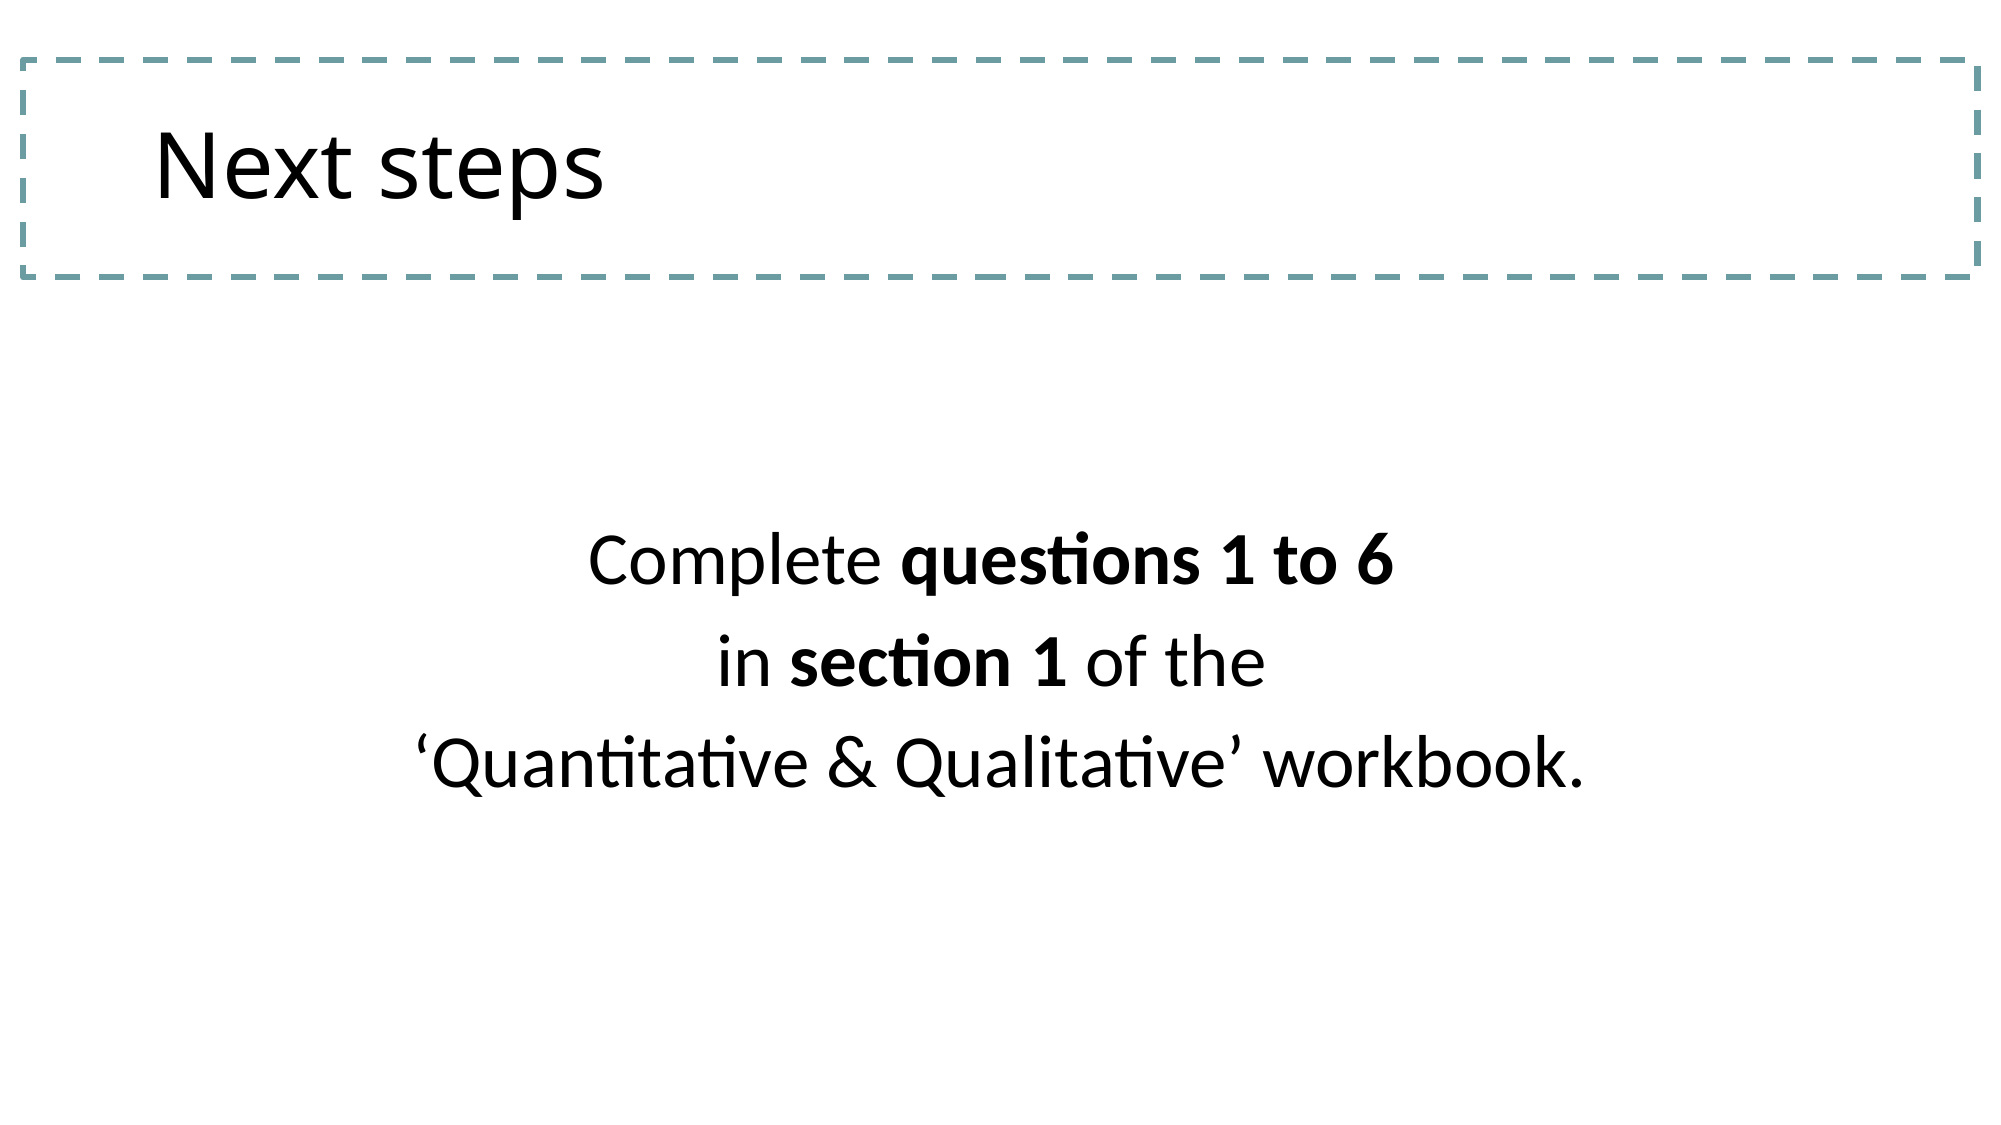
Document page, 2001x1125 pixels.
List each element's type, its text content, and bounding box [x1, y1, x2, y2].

title Next steps [137, 59, 1863, 278]
list Complete questions 1 to 6 in section 1 of the ‘Quantitative & Qualitative’ workbook. [137, 299, 1863, 1014]
